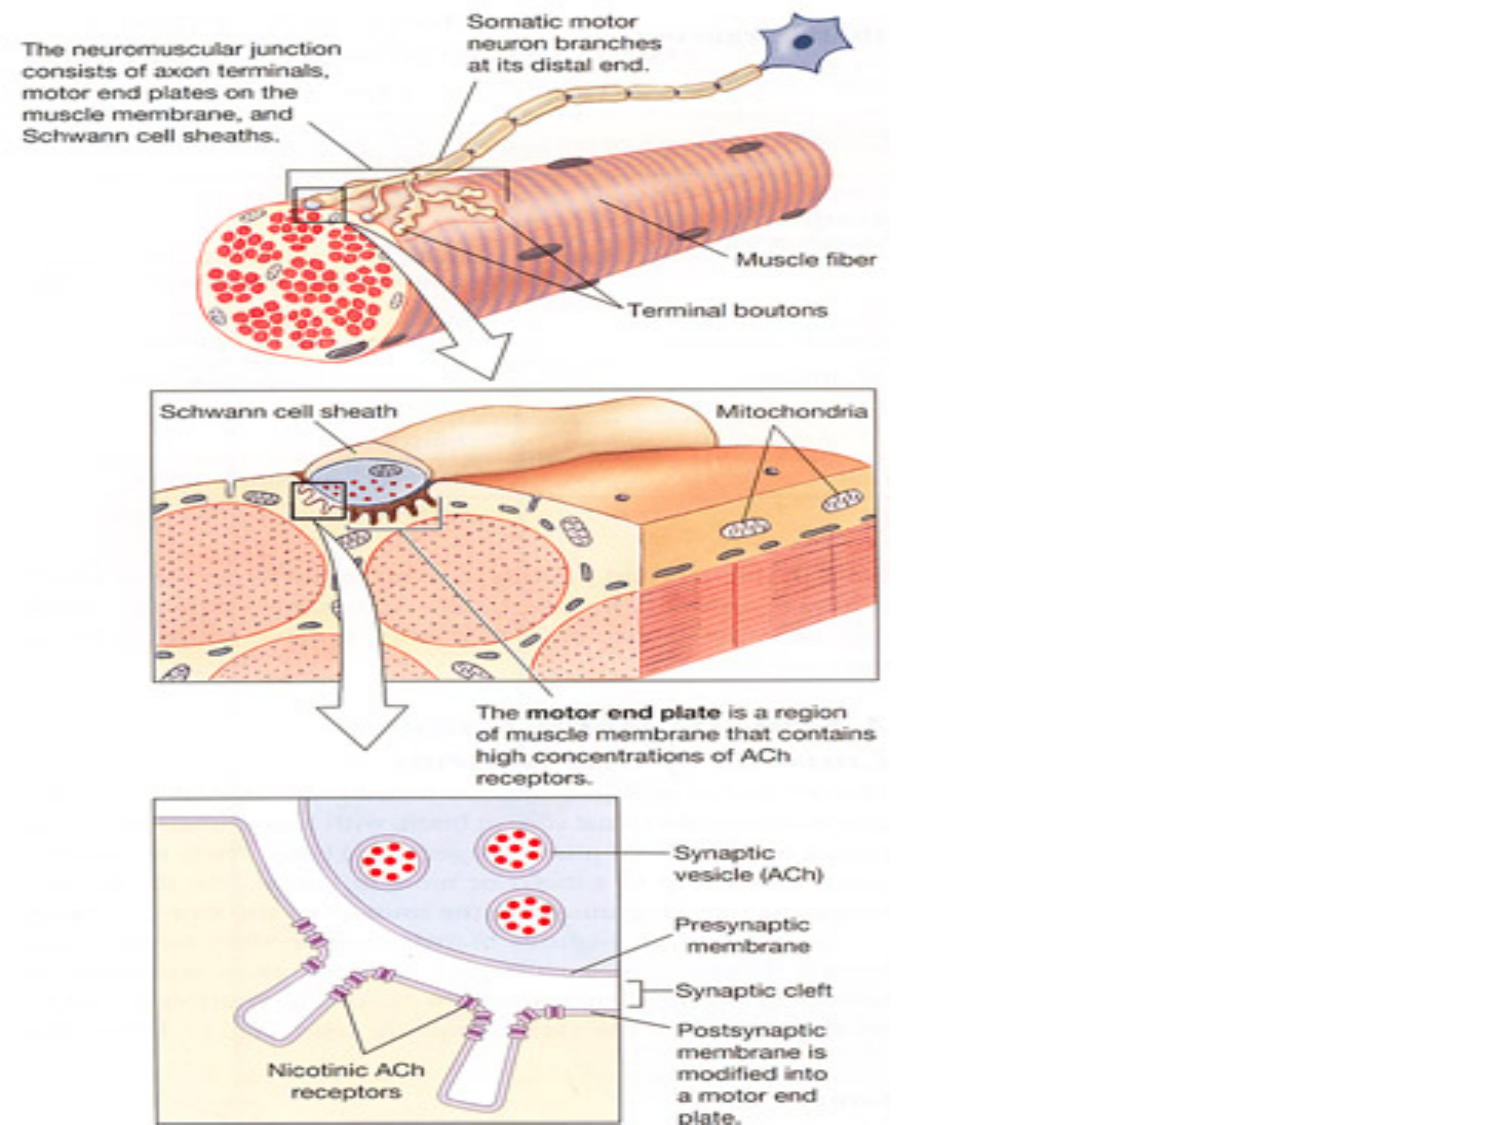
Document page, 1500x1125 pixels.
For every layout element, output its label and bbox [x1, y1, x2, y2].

picture [0, 0, 890, 1125]
